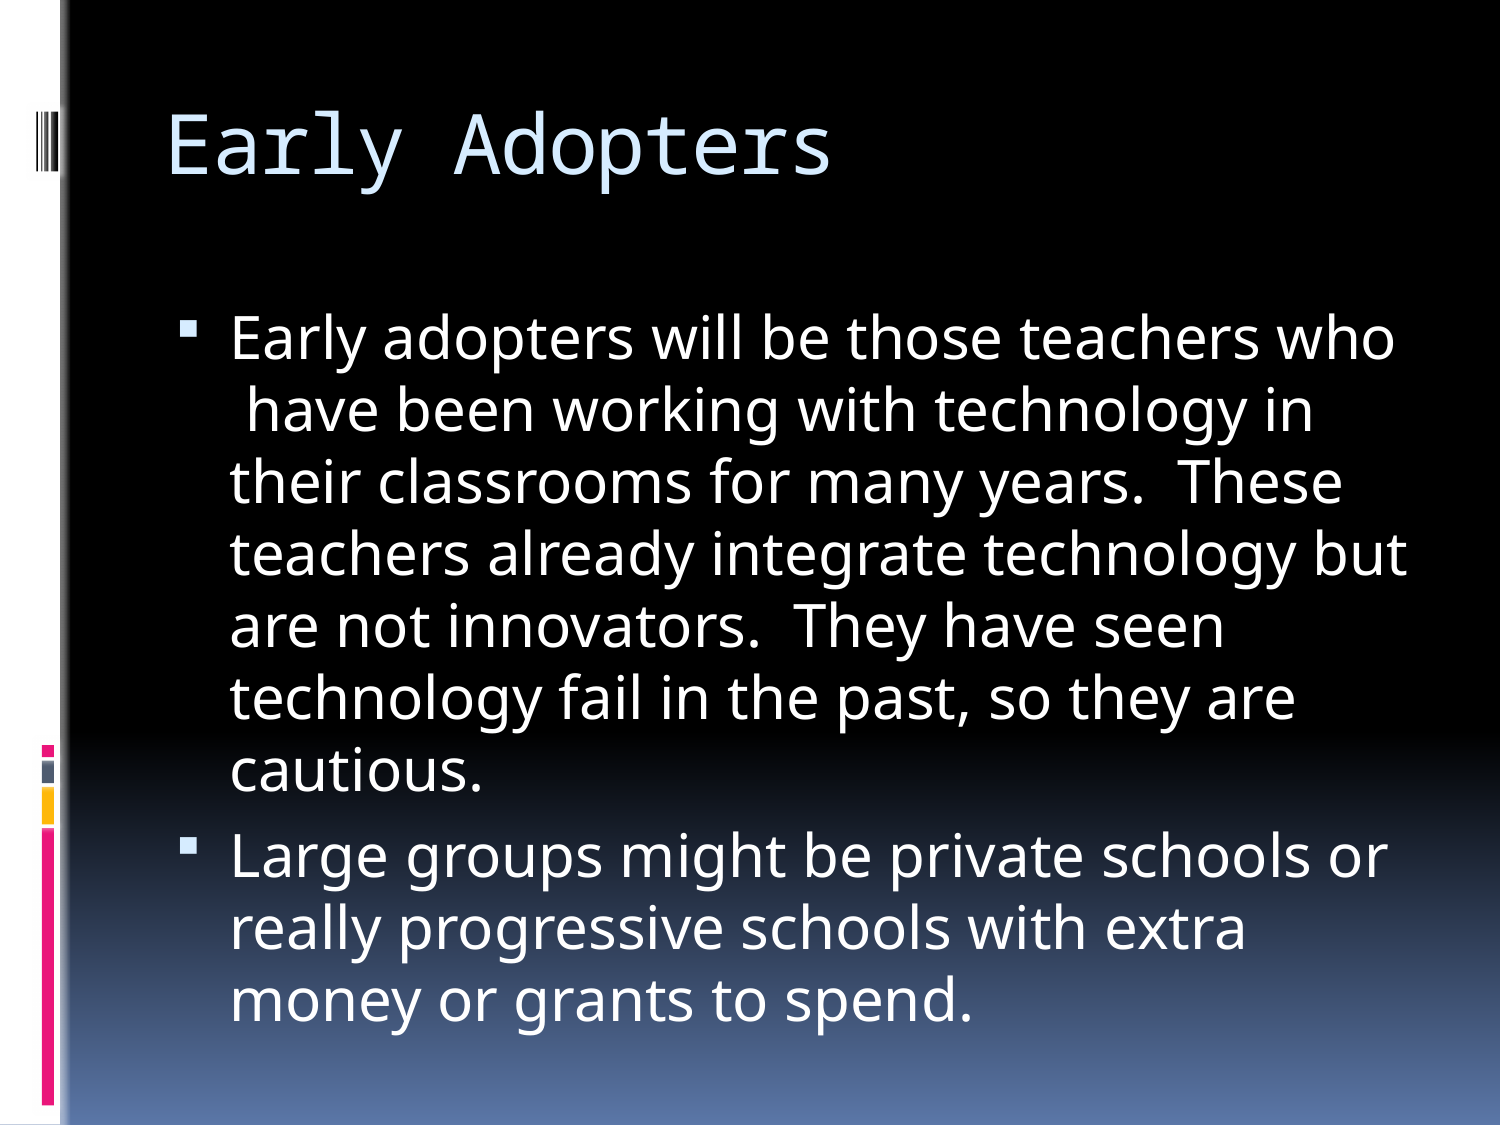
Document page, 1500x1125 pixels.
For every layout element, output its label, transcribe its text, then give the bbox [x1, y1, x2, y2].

list Early adopters will be those teachers who have been working with technology in their classrooms for many years. These teachers already integrate technology but are not innovators. They have seen technology fail in the past, so they are cautious. Large groups might be private schools or really progressive schools with extra money or grants to spend. [150, 292, 1425, 1043]
title Early Adopters [150, 83, 1425, 234]
